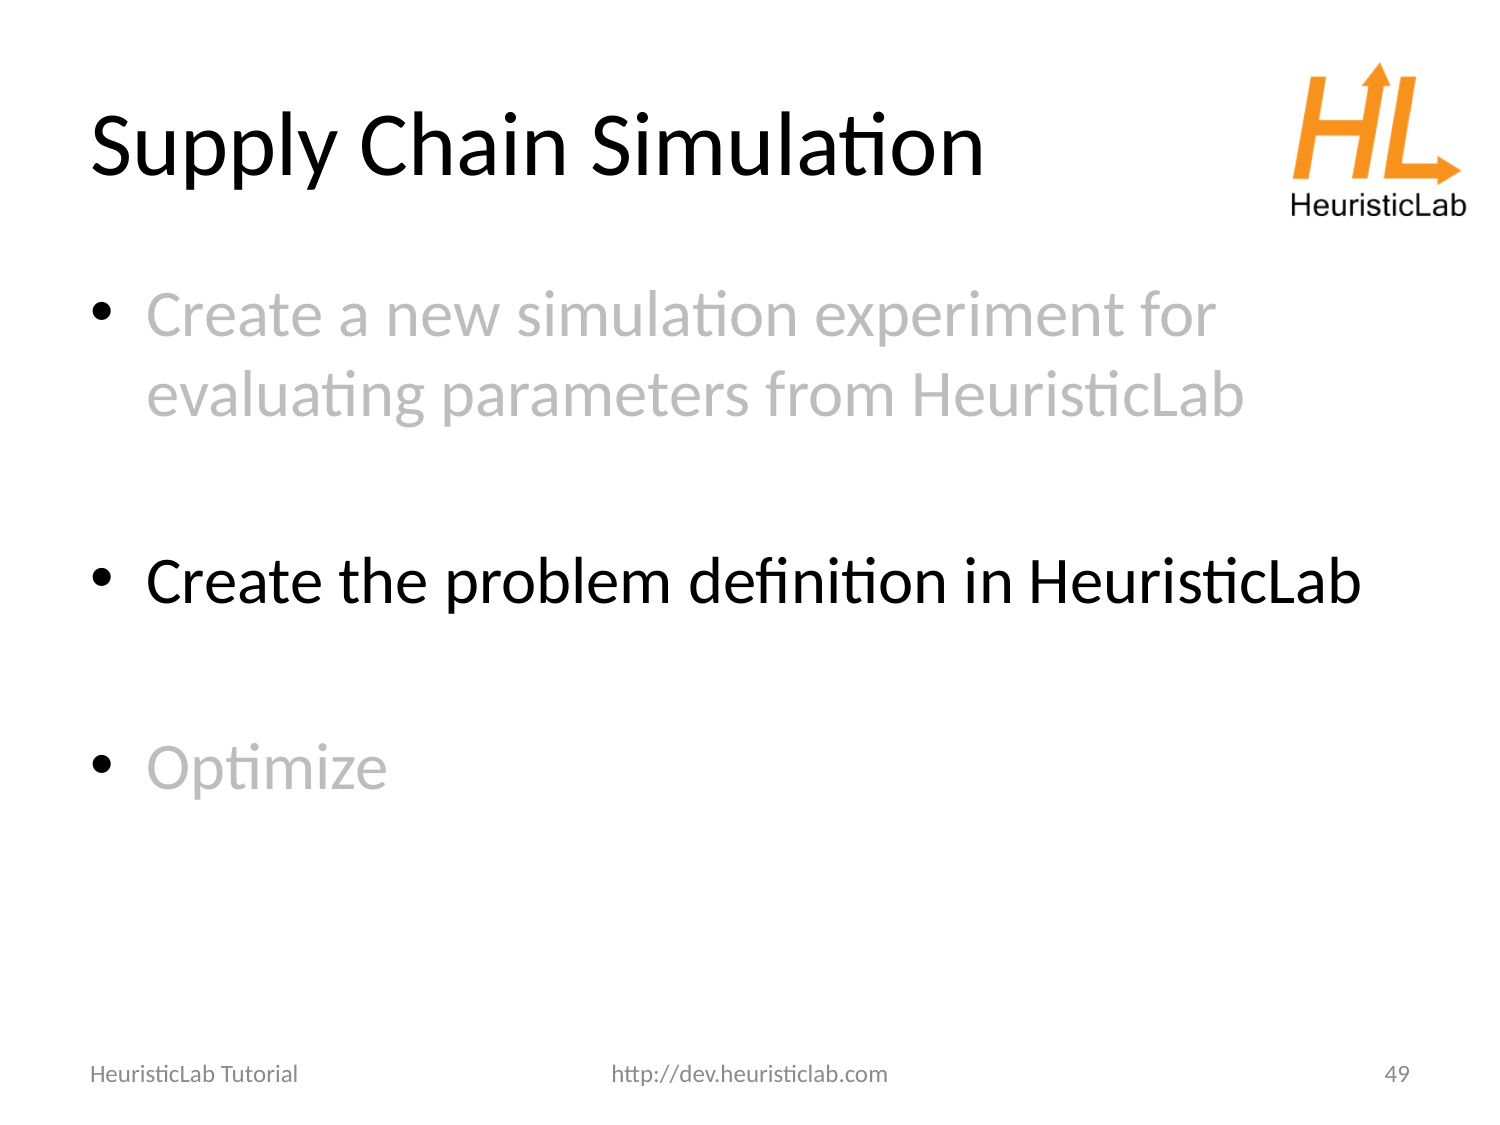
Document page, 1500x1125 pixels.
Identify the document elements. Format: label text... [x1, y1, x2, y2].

footer http://dev.heuristiclab.com [512, 1042, 988, 1103]
slide_number 49 [1074, 1042, 1425, 1103]
picture [1281, 27, 1474, 244]
title Supply Chain Simulation [75, 45, 1282, 233]
list Create a new simulation experiment for evaluating parameters from HeuristicLab Create the problem definition in HeuristicLab Optimize [75, 262, 1425, 1005]
slide_number HeuristicLab Tutorial [75, 1042, 425, 1103]
